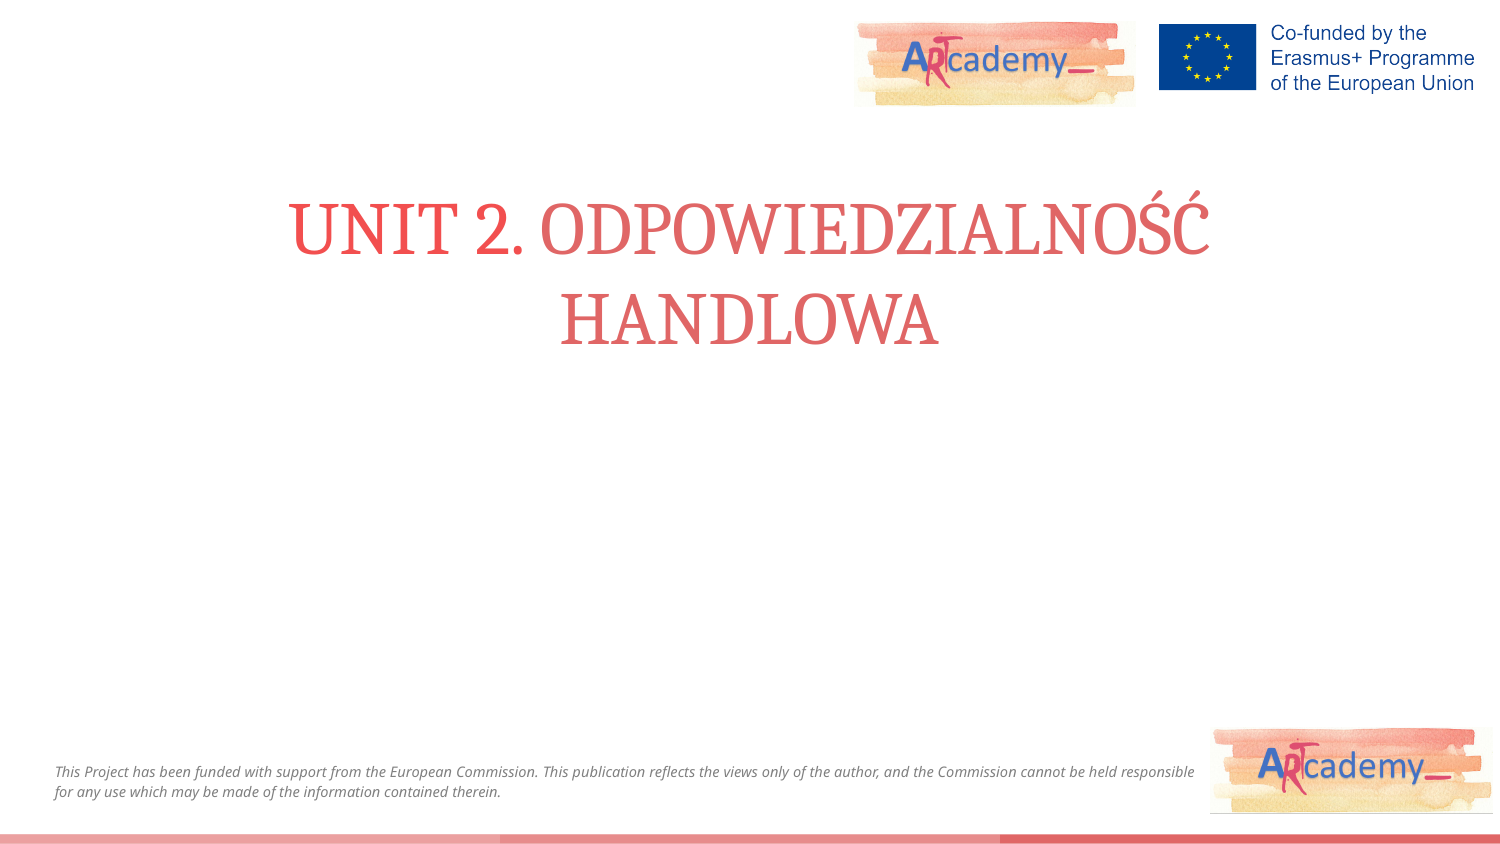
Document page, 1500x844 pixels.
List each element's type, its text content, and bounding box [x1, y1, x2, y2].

picture [1158, 24, 1474, 94]
picture [854, 2, 1137, 138]
text_box This Project has been funded with support from the European Commission. This publication reflects the views only of the author, and the Commission cannot be held responsible for any use which may be made of the information contained therein. [39, 754, 1205, 799]
title UNIT 2. ODPOWIEDZIALNOŚĆ HANDLOWA [164, 167, 1336, 375]
picture [1210, 709, 1493, 844]
